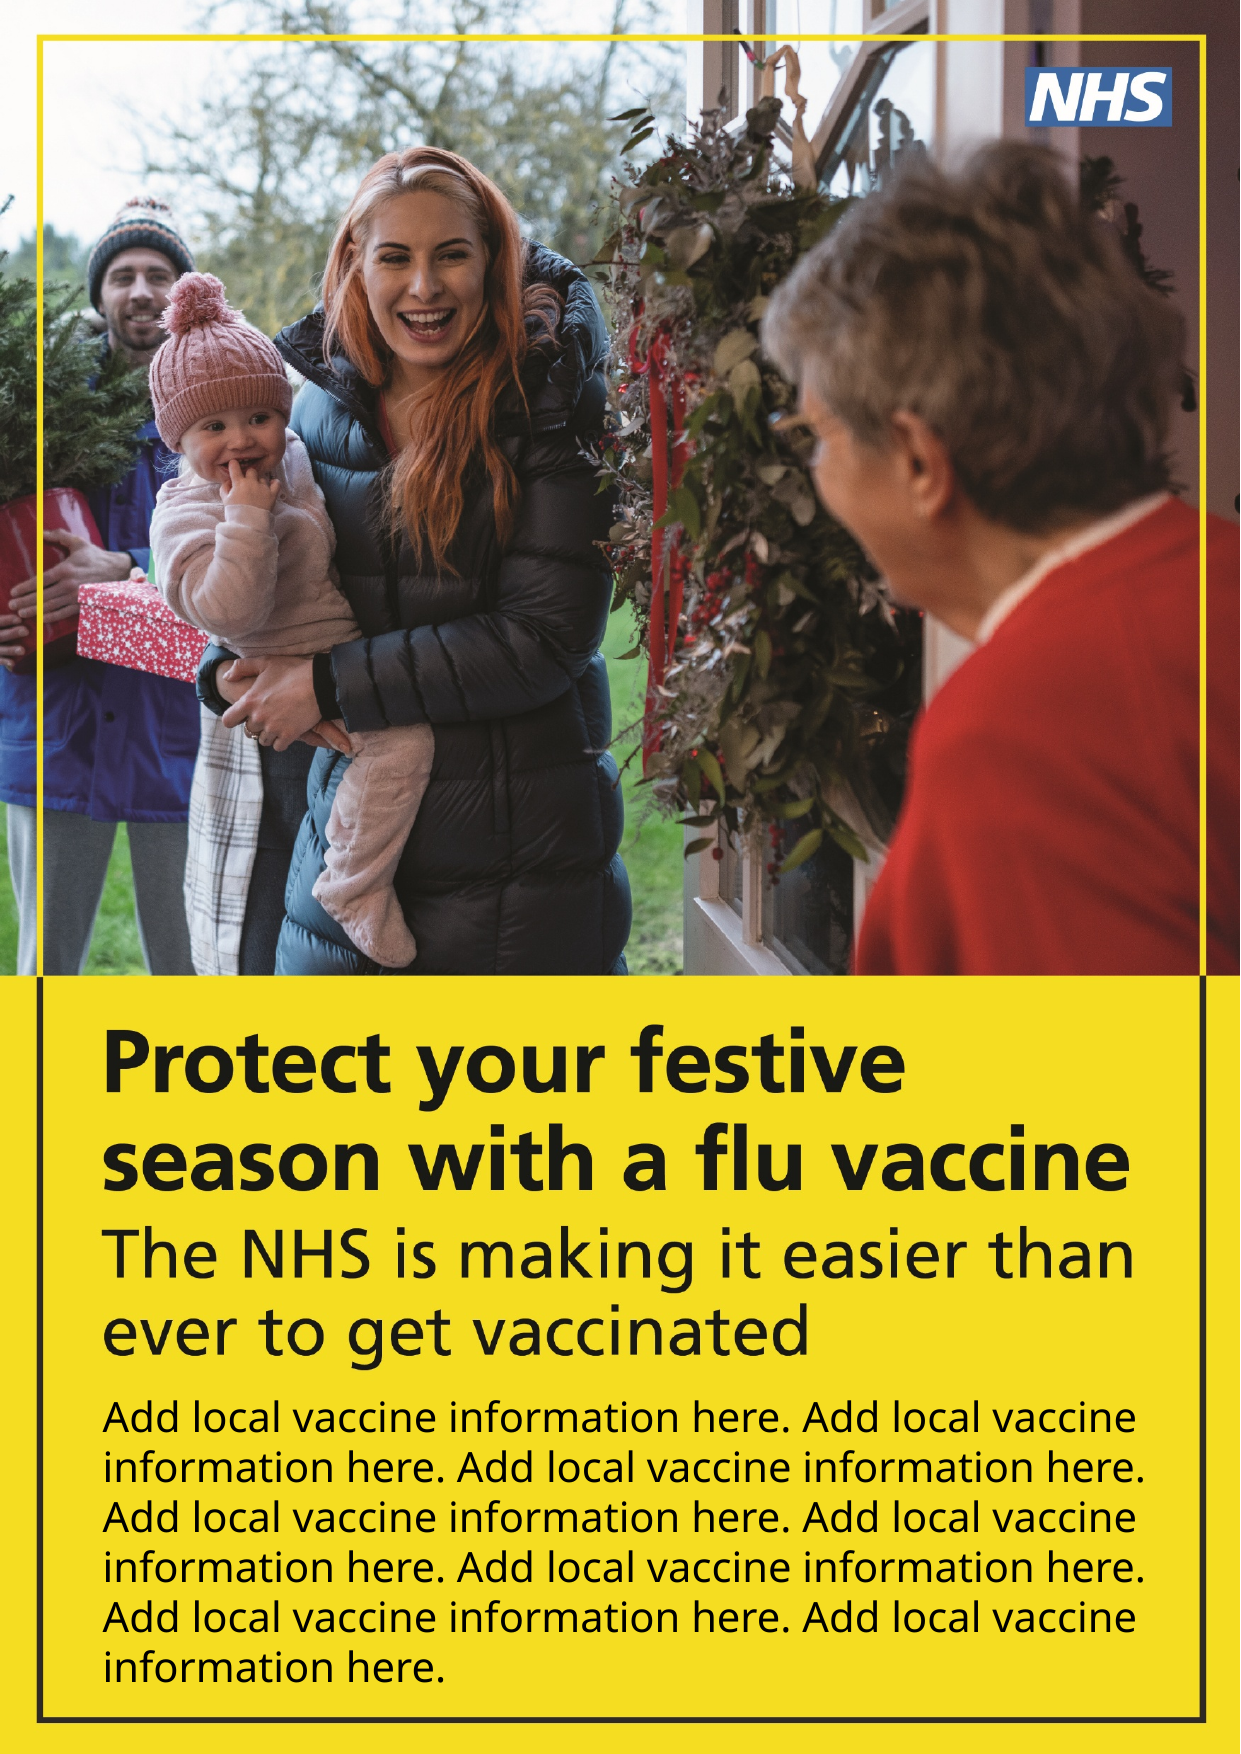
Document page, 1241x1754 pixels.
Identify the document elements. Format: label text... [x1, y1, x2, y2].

text_box Add local vaccine information here. Add local vaccine information here. Add local vaccine information here. Add local vaccine information here. Add local vaccine information here. Add local vaccine information here. Add local vaccine information here. Add local vaccine information here. [87, 1383, 1167, 1699]
picture [0, 0, 1240, 1754]
